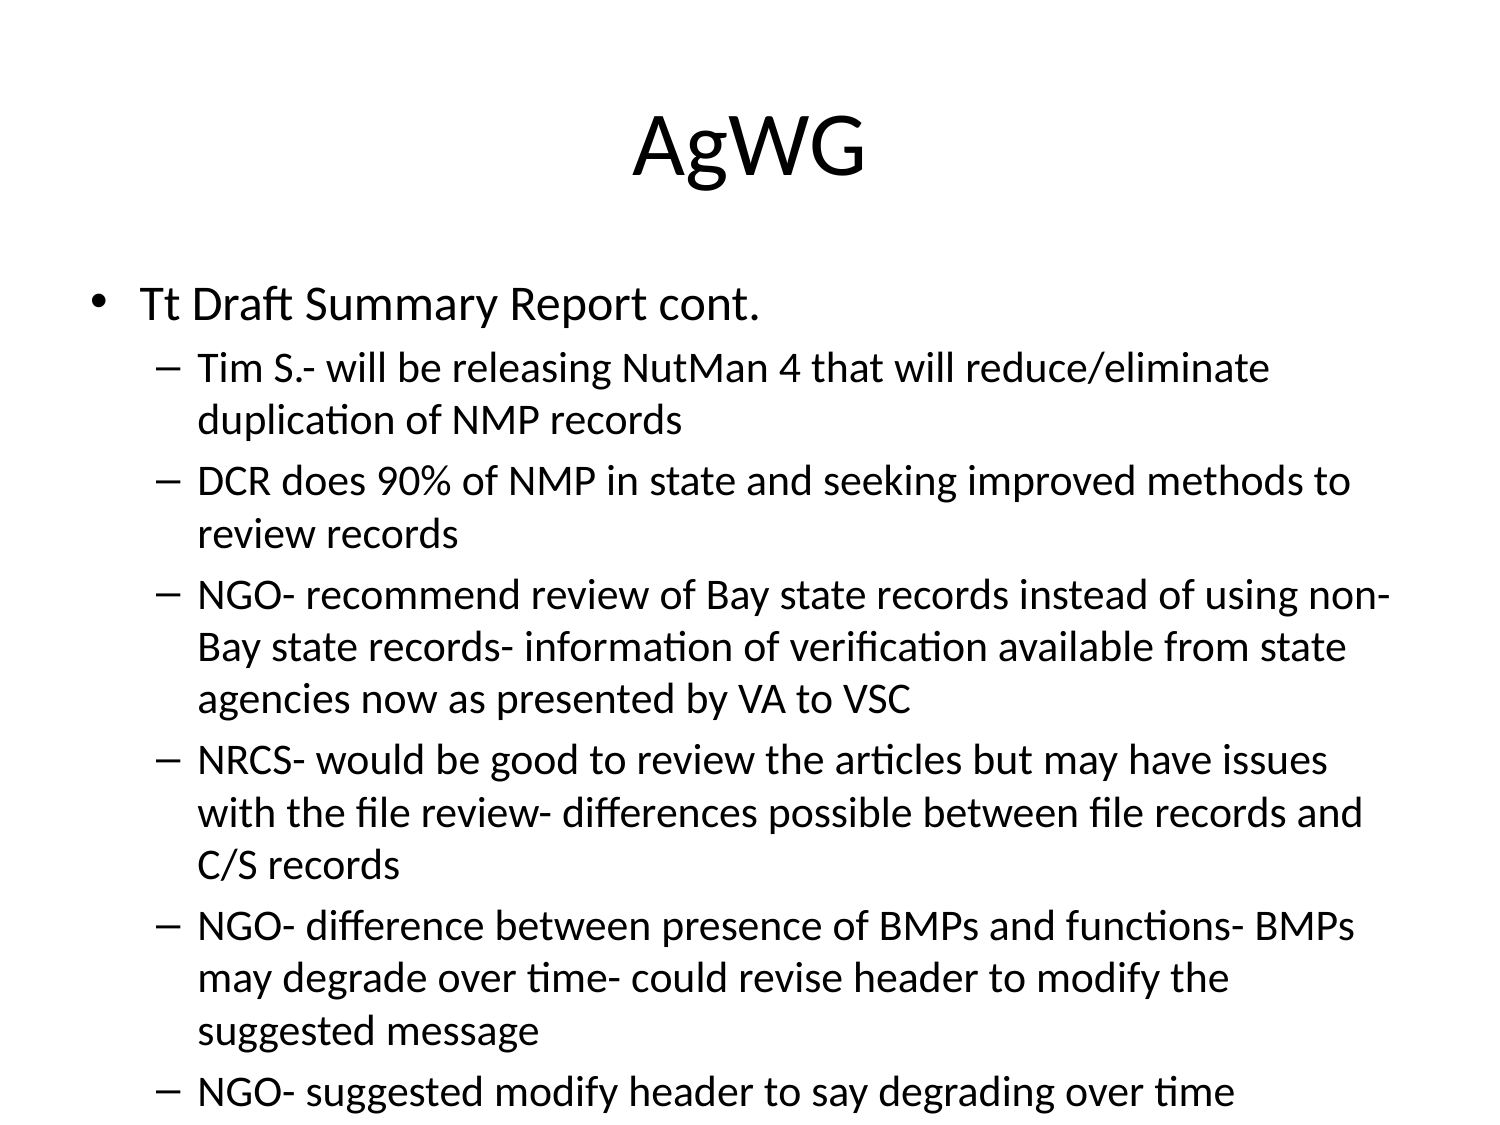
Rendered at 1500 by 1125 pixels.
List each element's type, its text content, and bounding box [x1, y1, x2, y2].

list Tt Draft Summary Report cont. Tim S.- will be releasing NutMan 4 that will reduce/eliminate duplication of NMP records DCR does 90% of NMP in state and seeking improved methods to review records NGO- recommend review of Bay state records instead of using non-Bay state records- information of verification available from state agencies now as presented by VA to VSC NRCS- would be good to review the articles but may have issues with the file review- differences possible between file records and C/S records NGO- difference between presence of BMPs and functions- BMPs may degrade over time- could revise header to modify the suggested message NGO- suggested modify header to say degrading over time [75, 262, 1425, 1125]
title AgWG [75, 45, 1425, 233]
